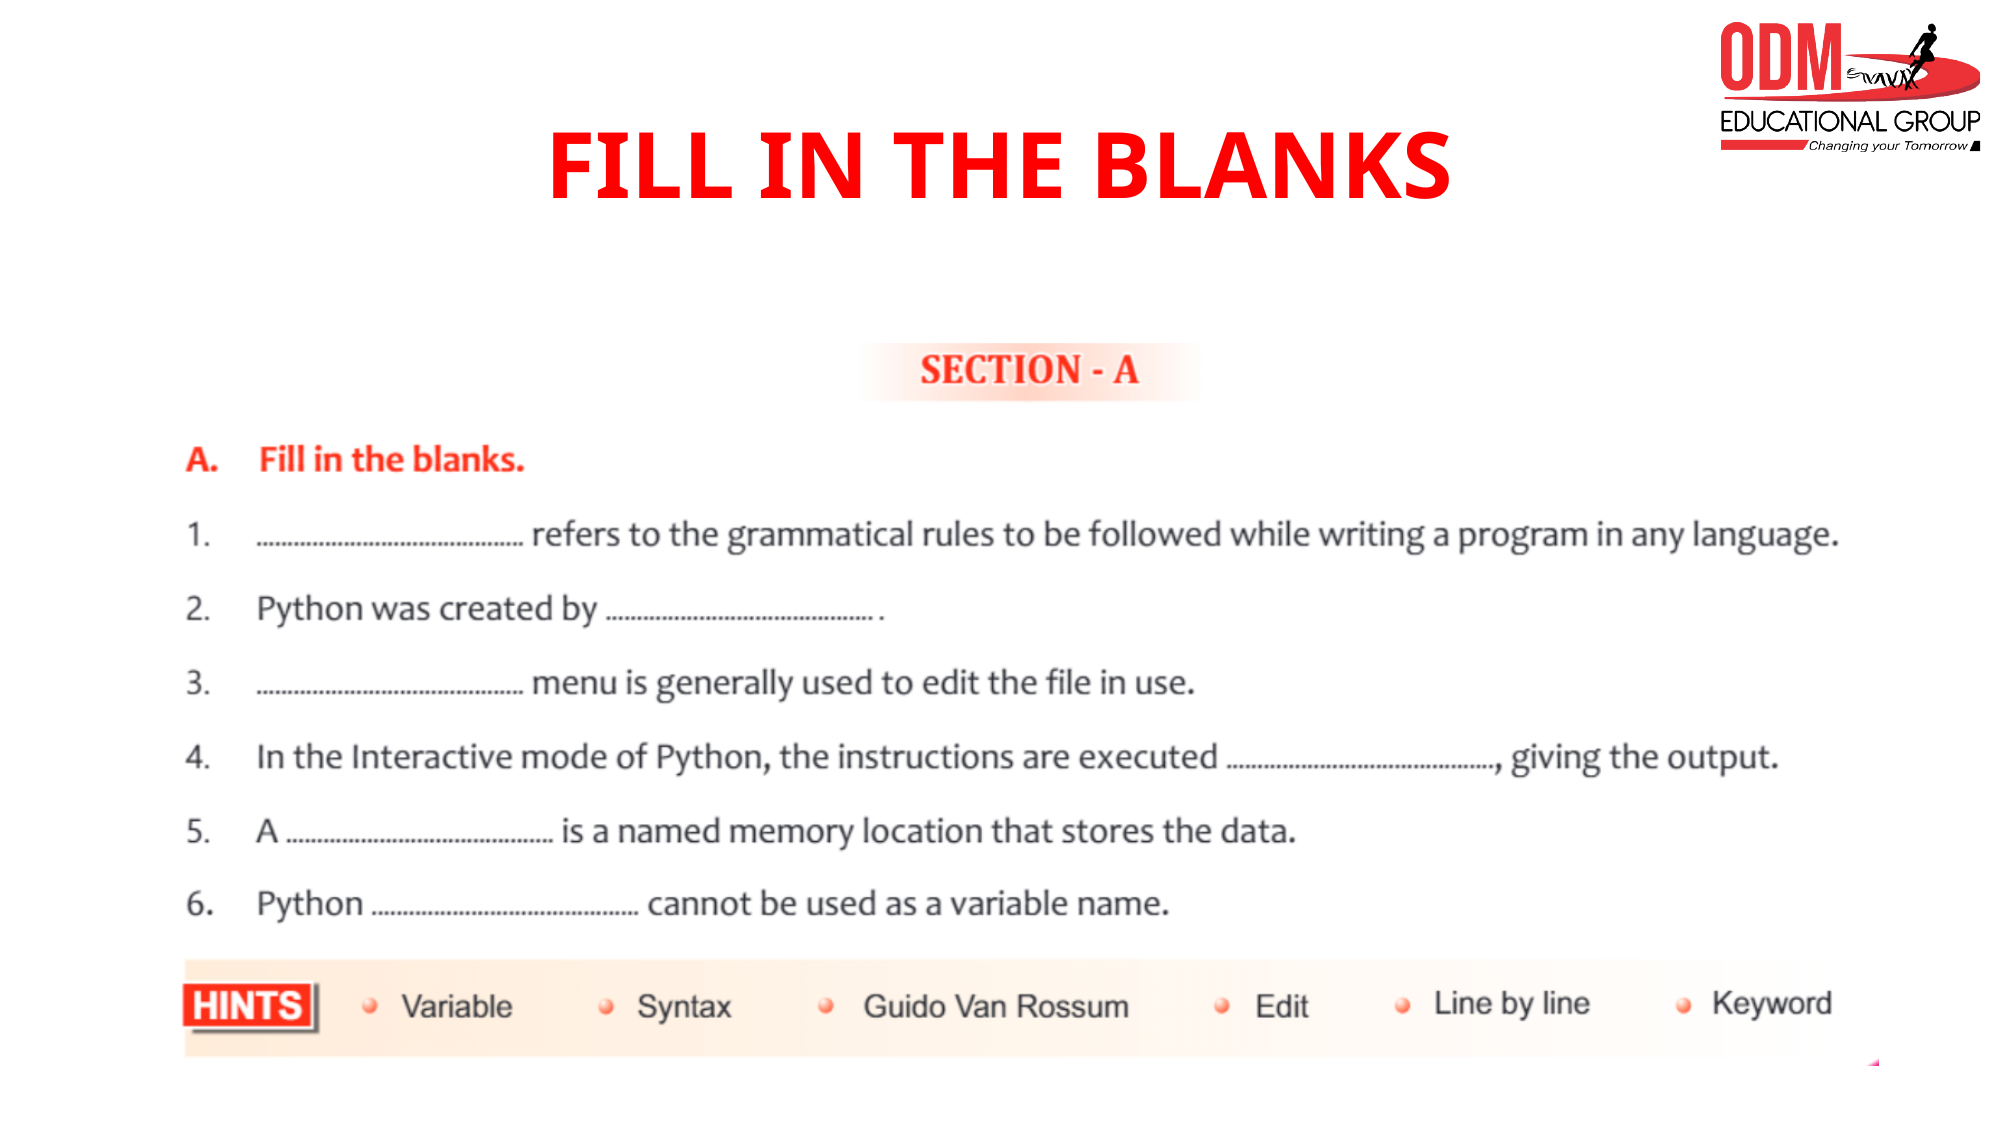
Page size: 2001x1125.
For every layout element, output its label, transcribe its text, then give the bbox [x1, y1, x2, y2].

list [153, 342, 1879, 1066]
text_box [1721, 22, 1981, 152]
title FILL IN THE BLANKS [137, 59, 1863, 278]
